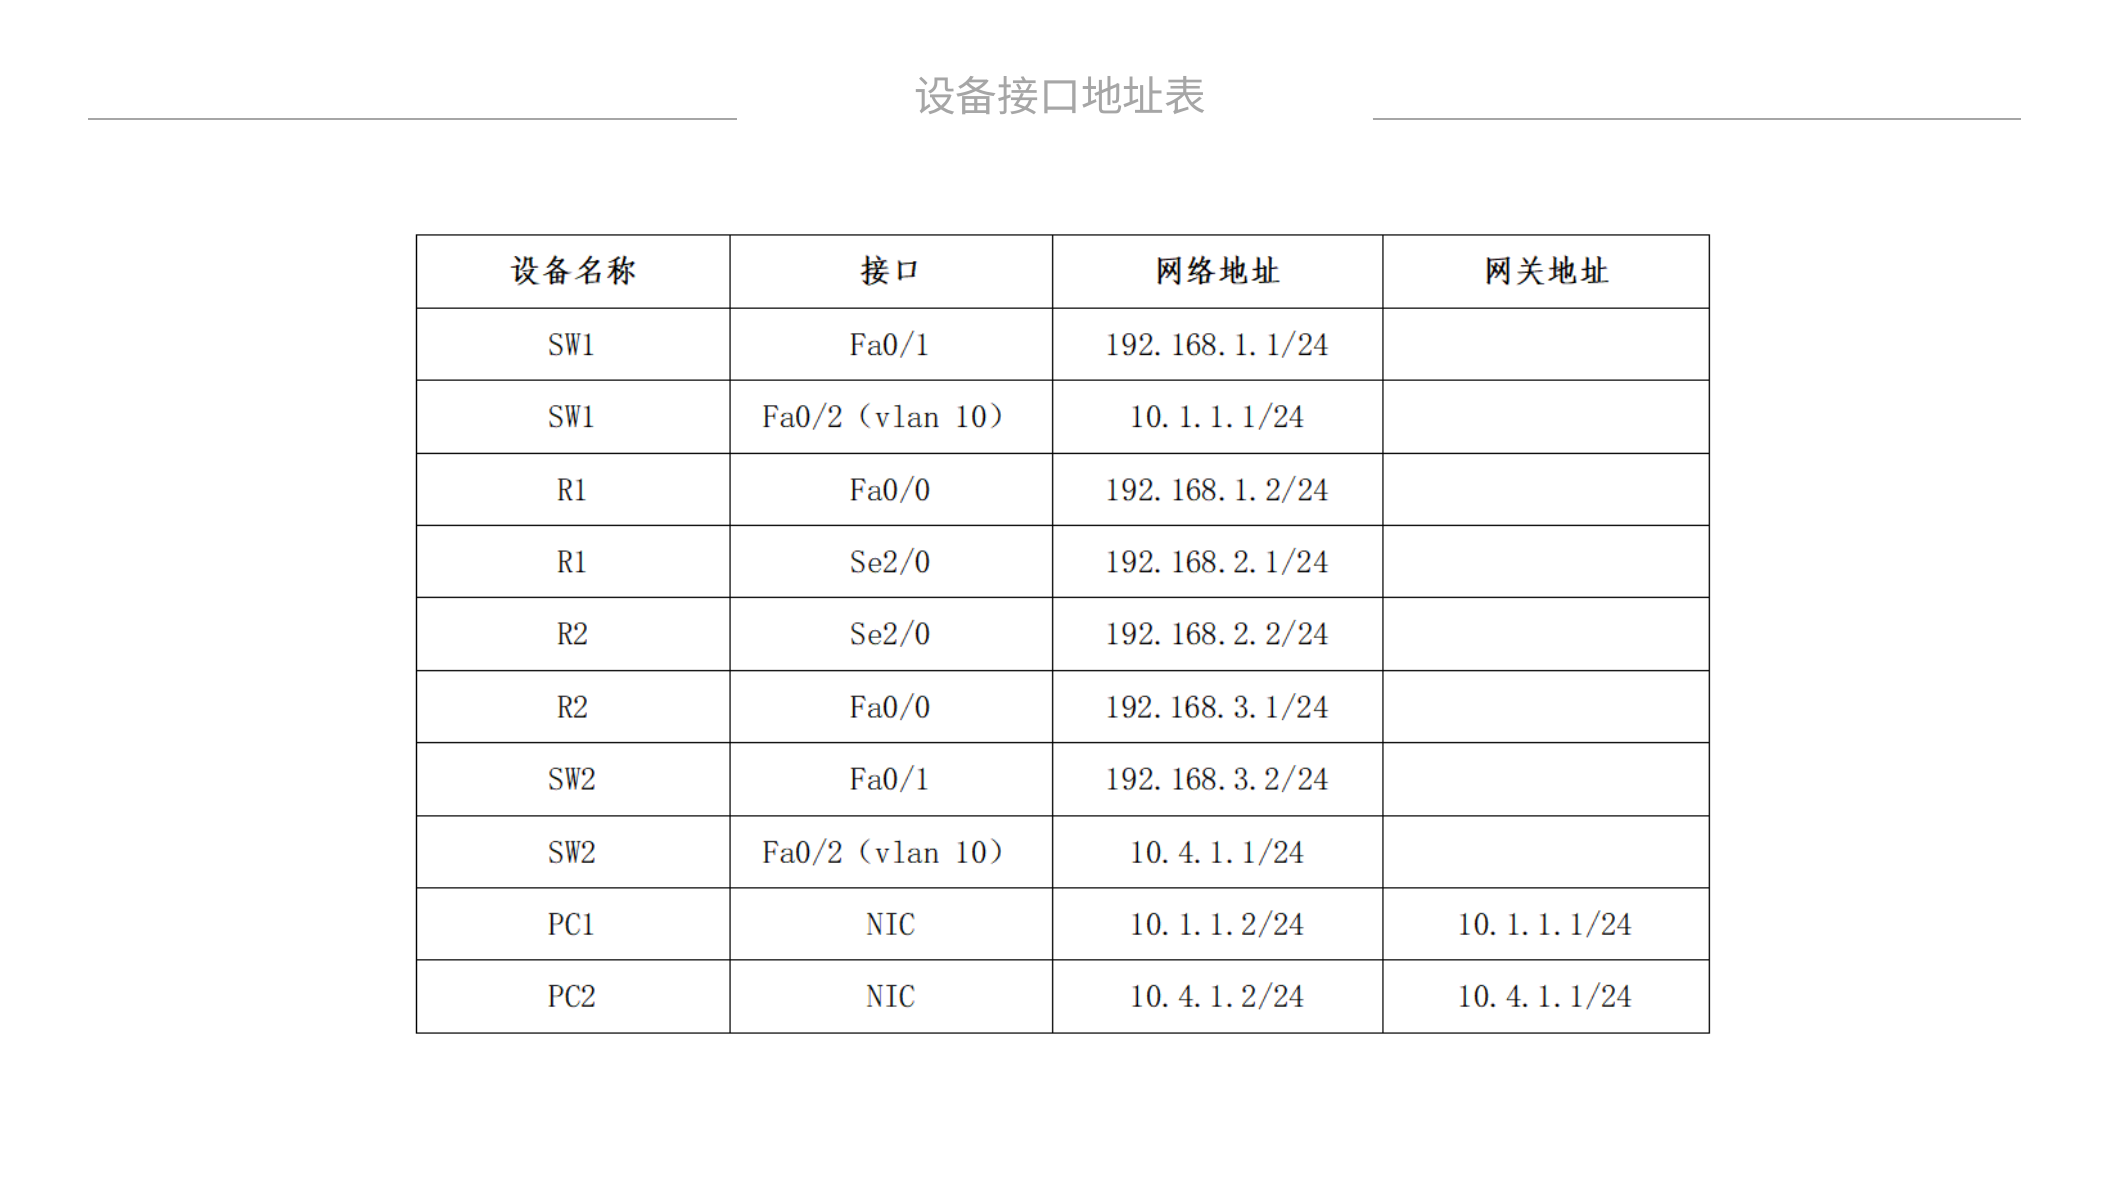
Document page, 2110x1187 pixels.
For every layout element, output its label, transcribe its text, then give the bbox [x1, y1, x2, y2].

picture [407, 228, 1714, 1039]
text_box 设备接口地址表 [736, 69, 1385, 119]
